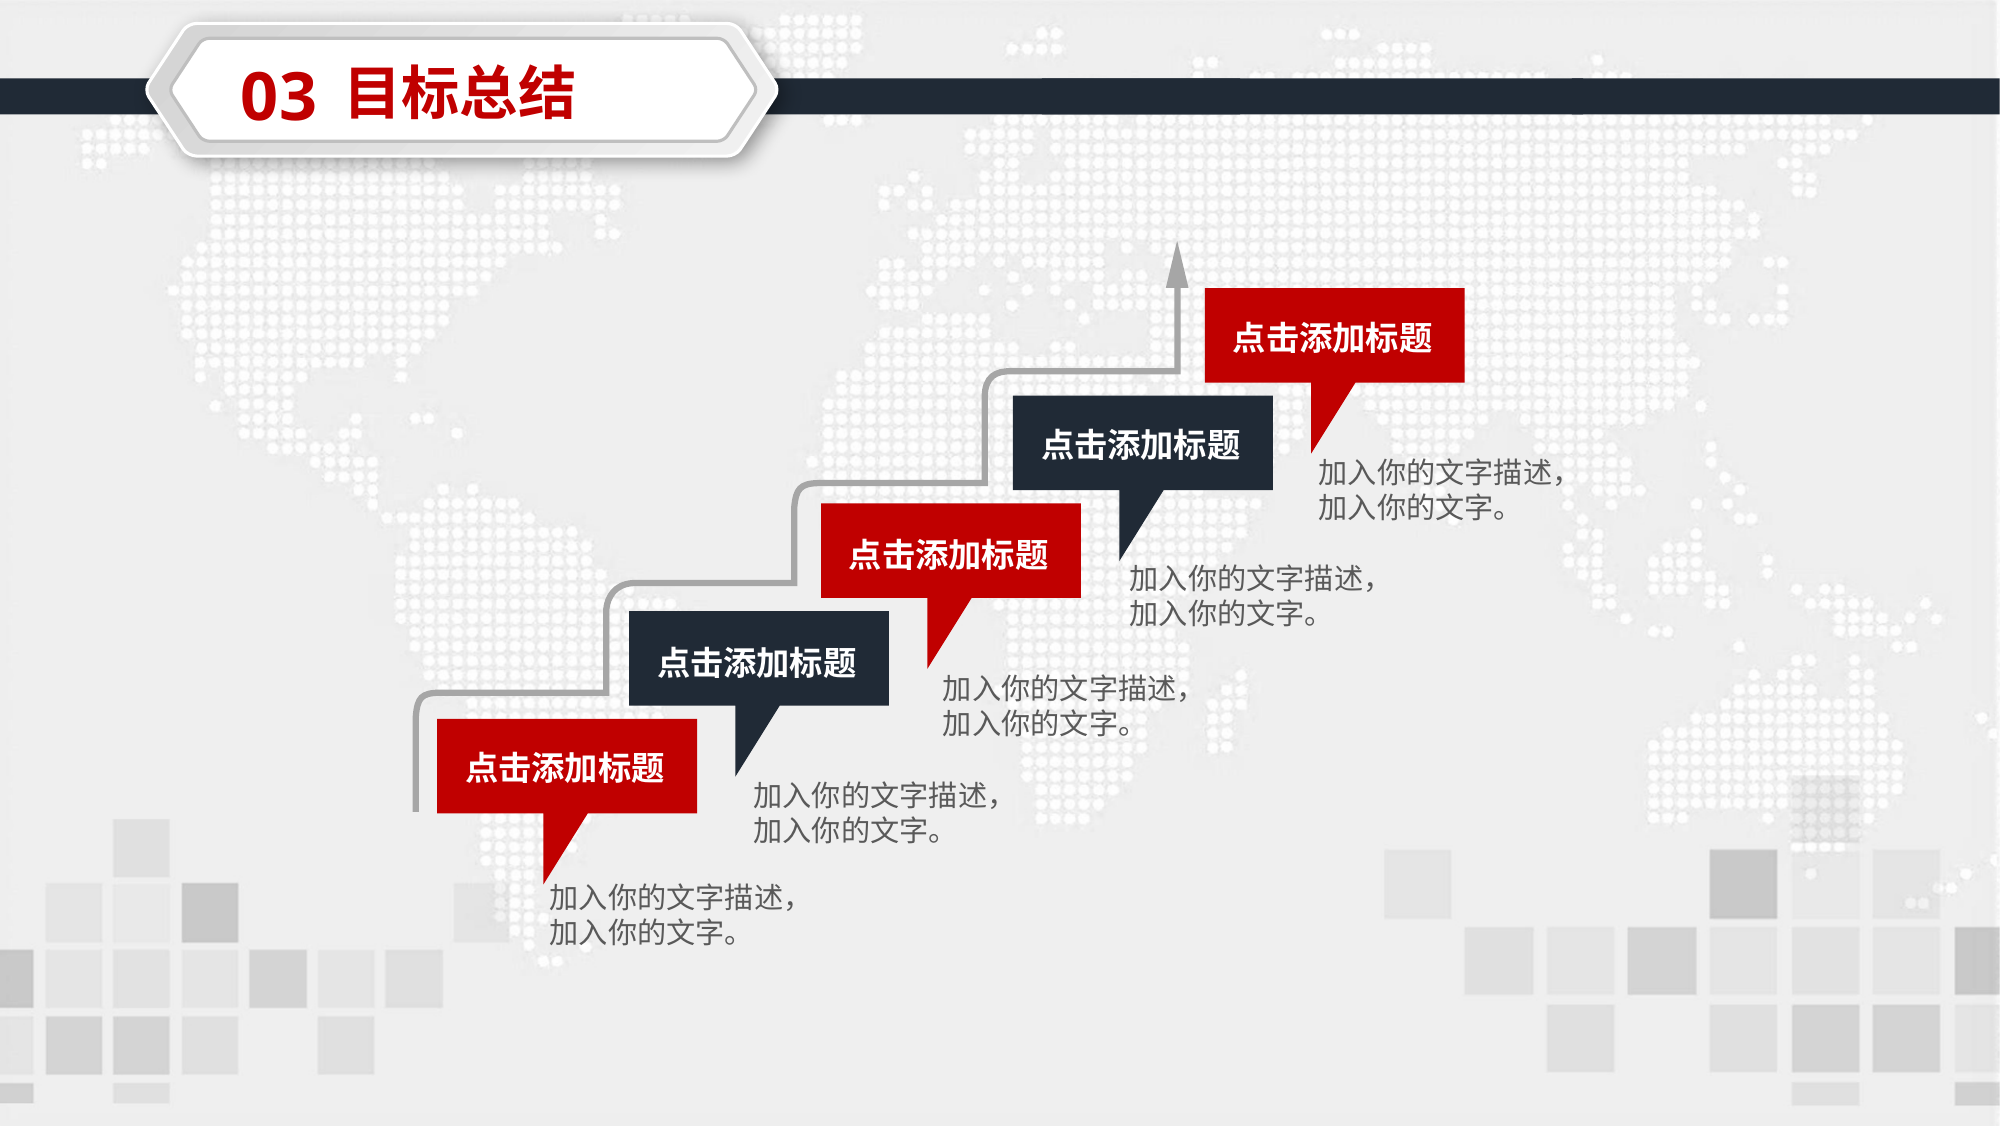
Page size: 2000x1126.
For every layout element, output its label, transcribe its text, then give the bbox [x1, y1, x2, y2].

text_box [146, 23, 777, 157]
text_box 目标总结 [328, 49, 1493, 180]
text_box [816, 503, 1212, 753]
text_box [1200, 287, 1586, 559]
text_box [0, 78, 145, 115]
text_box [624, 611, 1022, 861]
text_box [1008, 395, 1399, 643]
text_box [432, 718, 819, 962]
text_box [415, 240, 1189, 812]
text_box [1571, 78, 2000, 115]
picture [0, 115, 2000, 1126]
picture [0, 0, 2000, 78]
text_box [1493, 78, 1571, 115]
